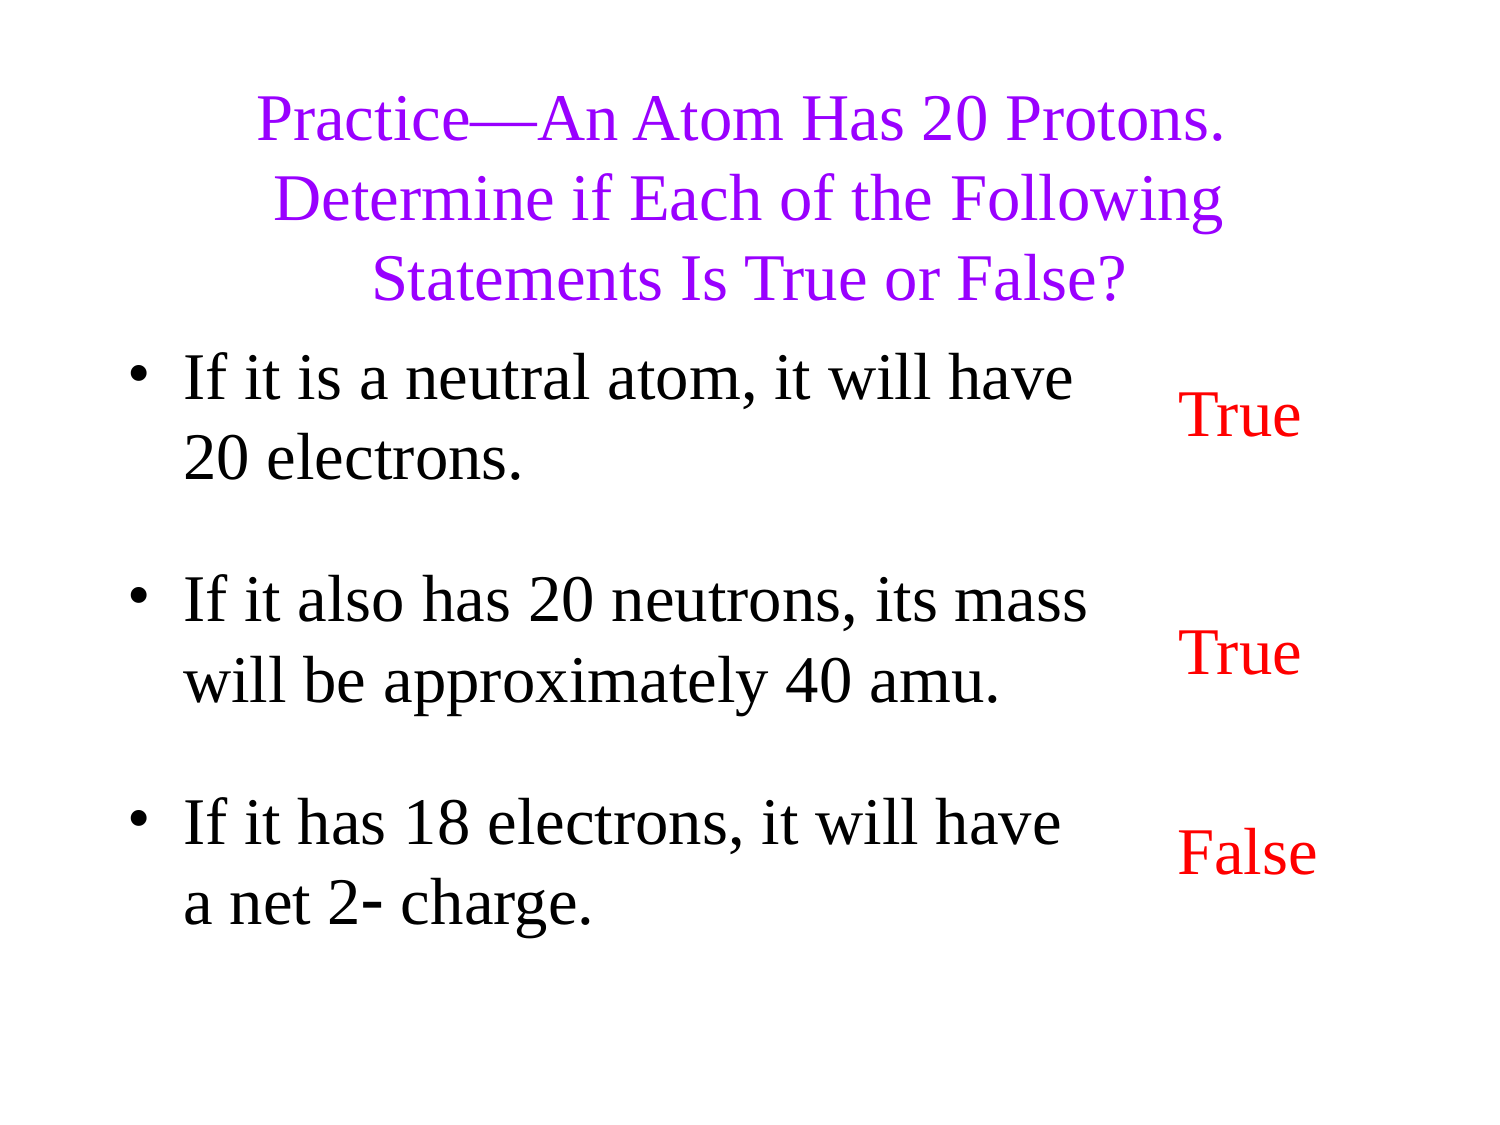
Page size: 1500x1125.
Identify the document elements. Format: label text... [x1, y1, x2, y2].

text_box False [1162, 799, 1334, 896]
text_box Practice—An Atom Has 20 Protons. Determine if Each of the Following Statements Is True or False? [112, 99, 1388, 288]
text_box True [1163, 362, 1318, 458]
text_box True [1163, 599, 1318, 696]
text_box If it is a neutral atom, it will have 20 electrons. If it also has 20 neutrons, its mass will be approximately 40 amu. If it has 18 electrons, it will have a net 2 charge. [112, 324, 1113, 1000]
